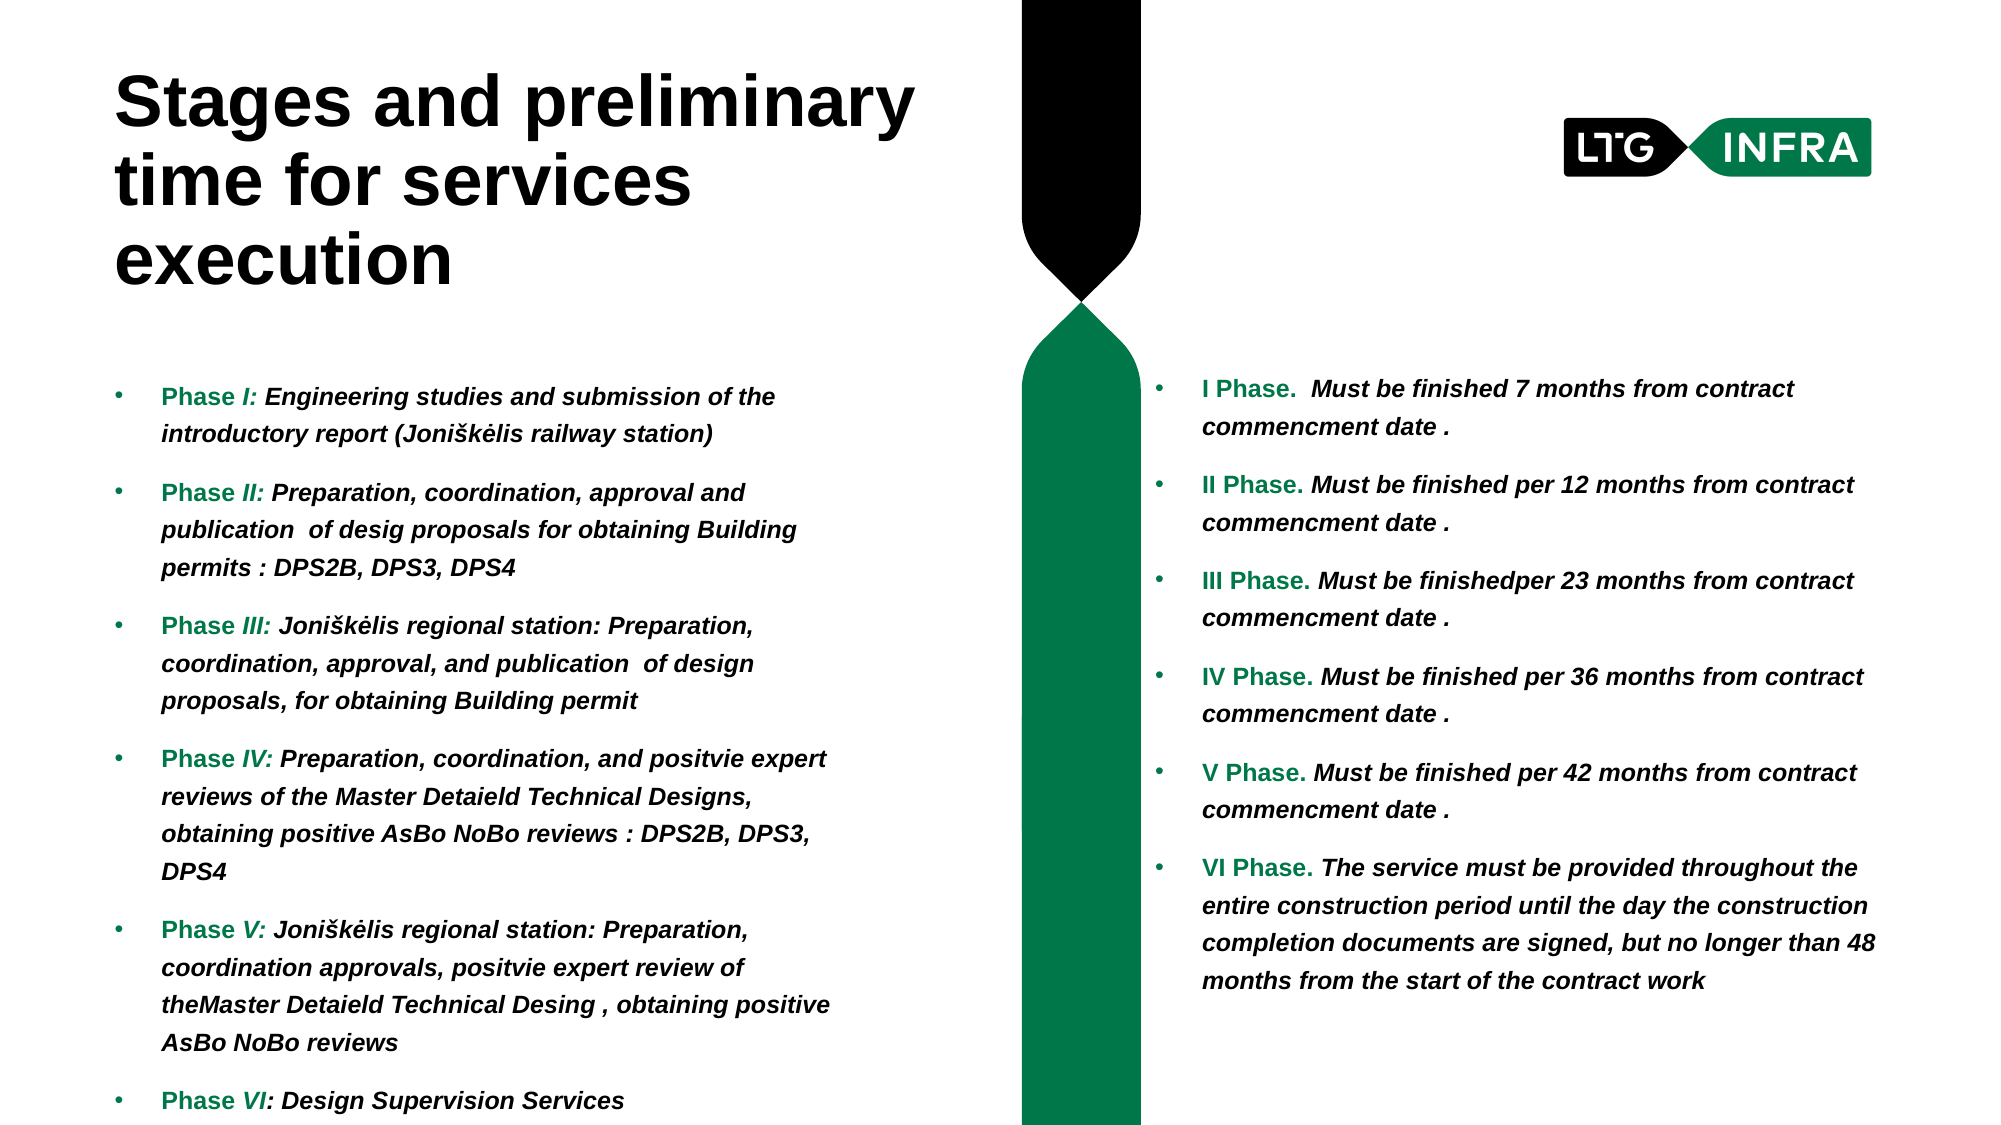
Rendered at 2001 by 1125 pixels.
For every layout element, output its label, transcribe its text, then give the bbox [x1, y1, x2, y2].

picture [0, 0, 1021, 1125]
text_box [1021, 0, 1141, 1125]
list Phase I: Engineering studies and submission of the introductory report (Joniškėlis railway station) Phase II: Preparation, coordination, approval and publication of desig proposals for obtaining Building permits : DPS2B, DPS3, DPS4 Phase III: Joniškėlis regional station: Preparation, coordination, approval, and publication of design proposals, for obtaining Building permit Phase IV: Preparation, coordination, and positvie expert reviews of the Master Detaield Technical Designs, obtaining positive AsBo NoBo reviews : DPS2B, DPS3, DPS4 Phase V: Joniškėlis regional station: Preparation, coordination approvals, positvie expert review of theMaster Detaield Technical Desing , obtaining positive AsBo NoBo reviews Phase VI: Design Supervision Services [99, 365, 856, 1125]
text_box I Phase. Must be finished 7 months from contract commencment date . II Phase. Must be finished per 12 months from contract commencment date . III Phase. Must be finishedper 23 months from contract commencment date . IV Phase. Must be finished per 36 months from contract commencment date . V Phase. Must be finished per 42 months from contract commencment date . VI Phase. The service must be provided throughout the entire construction period until the day the construction completion documents are signed, but no longer than 48 months from the start of the contract work [1141, 357, 1923, 1125]
picture [1141, 0, 2001, 1125]
list Stages and preliminary time for services execution [99, 56, 1021, 283]
